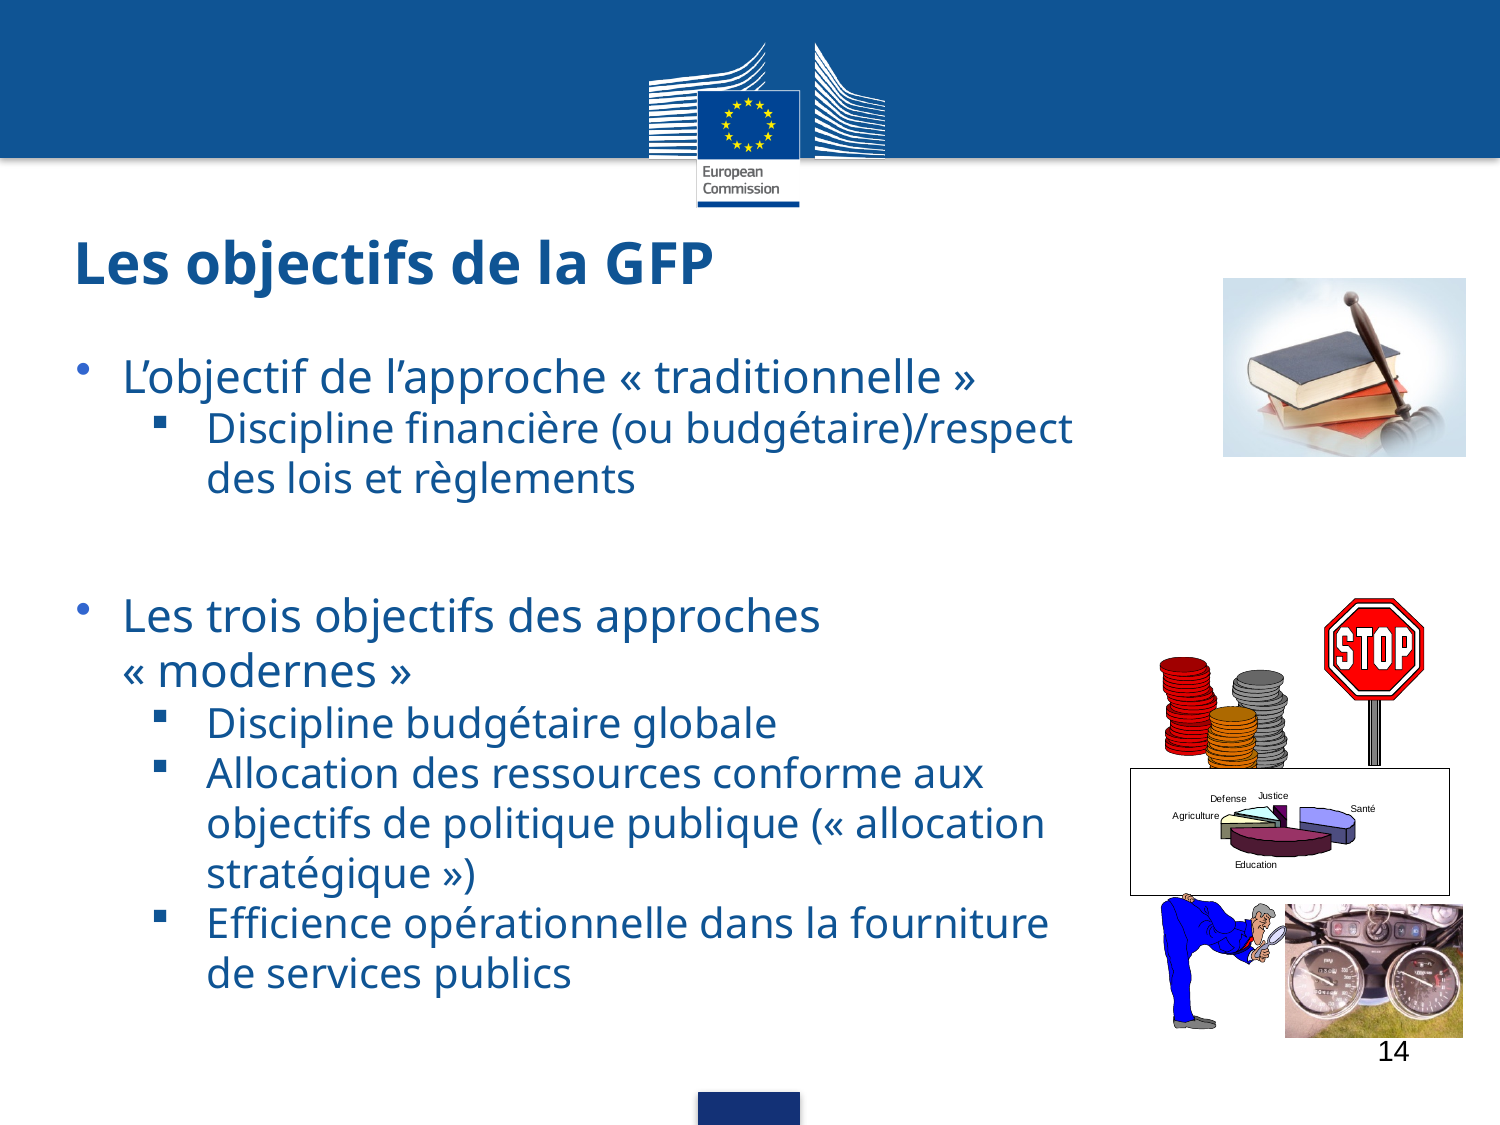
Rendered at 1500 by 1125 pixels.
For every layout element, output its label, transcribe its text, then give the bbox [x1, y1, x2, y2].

title Les objectifs de la GFP [0, 187, 1460, 335]
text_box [1323, 597, 1425, 767]
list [1160, 892, 1288, 1030]
picture [1285, 904, 1464, 1038]
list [1159, 656, 1289, 762]
slide_number 14 [1074, 1024, 1426, 1101]
picture [1223, 278, 1467, 457]
list L’objectif de l’approche « traditionnelle » Discipline financière (ou budgétaire)/respect des lois et règlements Les trois objectifs des approches « modernes » Discipline budgétaire globale Allocation des ressources conforme aux objectifs de politique publique (« allocation stratégique ») Efficience opérationnelle dans la fourniture de services publics [0, 339, 1120, 1062]
picture [649, 42, 885, 187]
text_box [1124, 763, 1455, 900]
